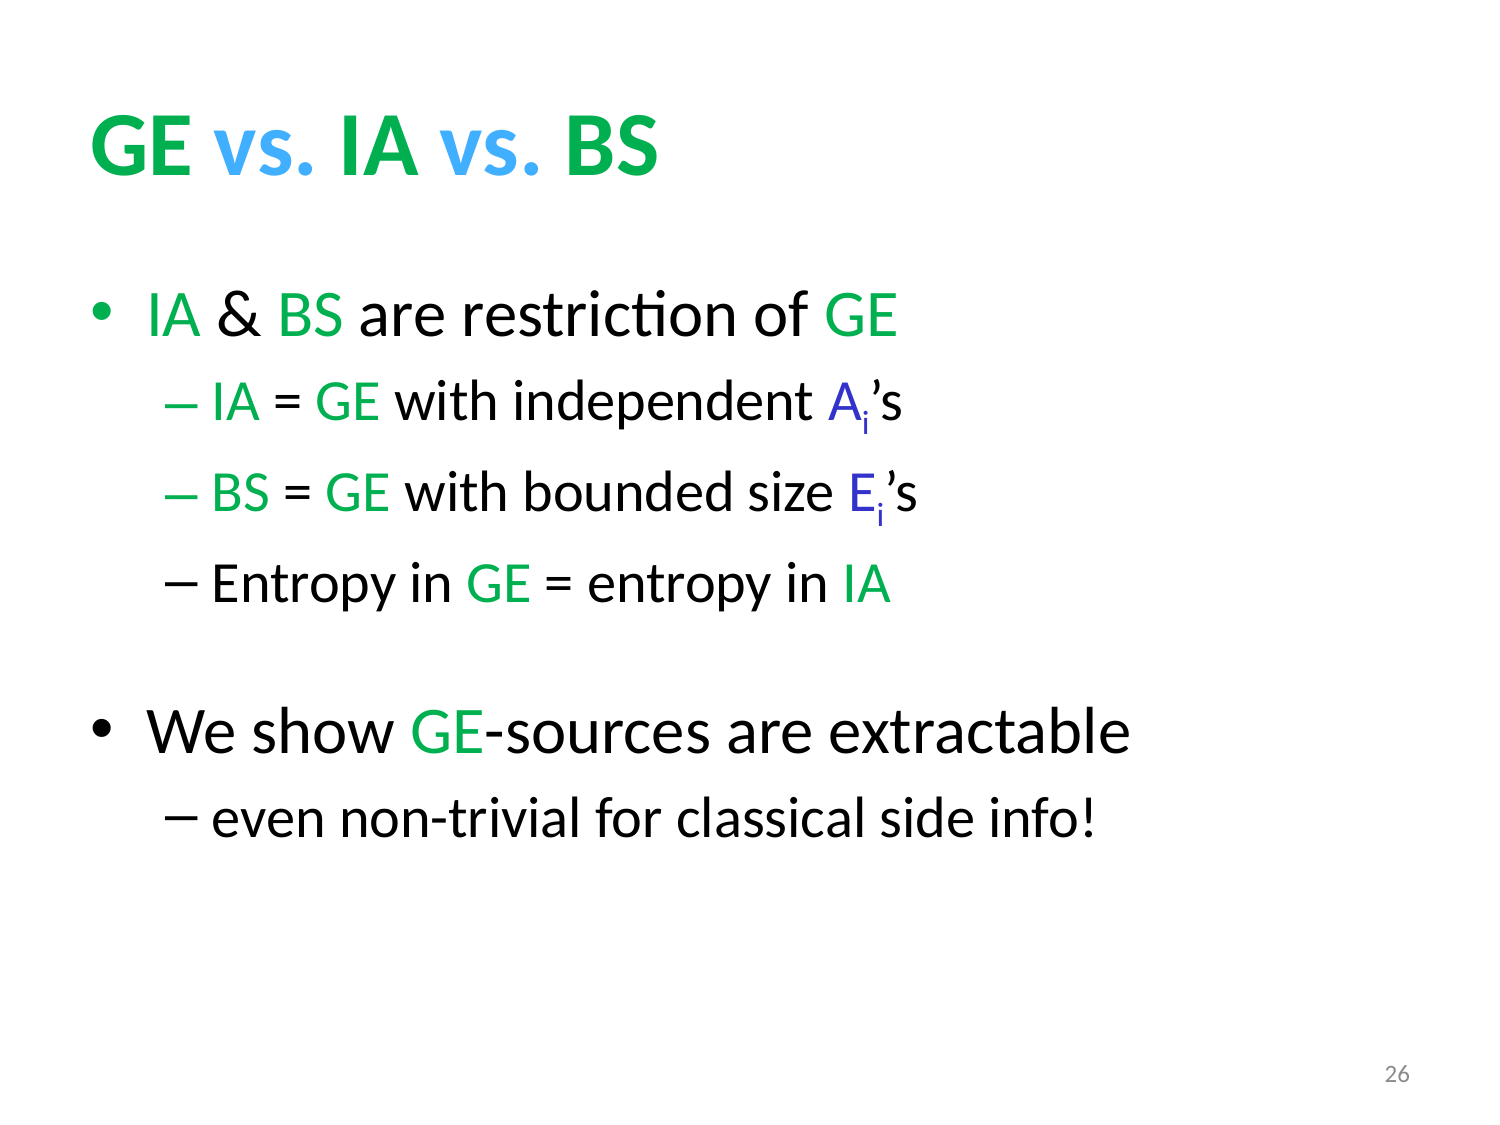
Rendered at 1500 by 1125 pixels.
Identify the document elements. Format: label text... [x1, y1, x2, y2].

title GE vs. IA vs. BS [75, 45, 1425, 233]
slide_number 26 [1074, 1042, 1425, 1103]
list IA & BS are restriction of GE IA = GE with independent Ai’s BS = GE with bounded size Ei’s Entropy in GE = entropy in IA We show GE-sources are extractable even non-trivial for classical side info! [75, 262, 1425, 1005]
